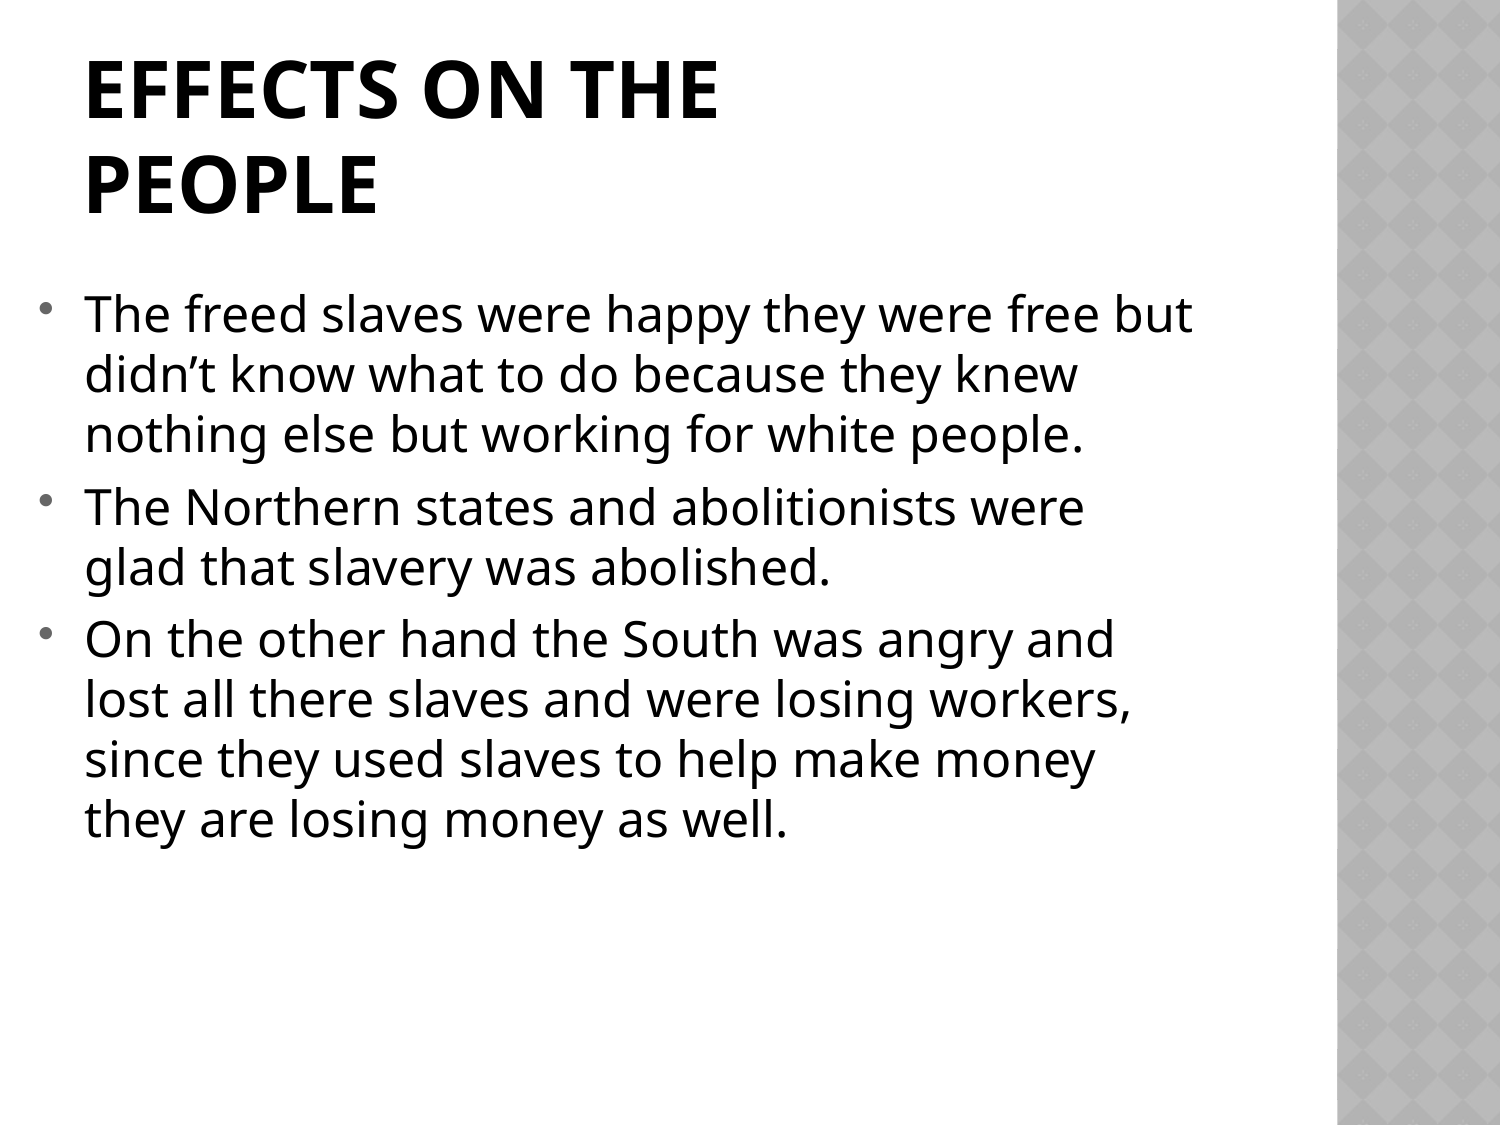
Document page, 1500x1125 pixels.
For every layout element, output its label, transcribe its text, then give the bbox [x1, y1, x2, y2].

list The freed slaves were happy they were free but didn’t know what to do because they knew nothing else but working for white people. The Northern states and abolitionists were glad that slavery was abolished. On the other hand the South was angry and lost all there slaves and were losing workers, since they used slaves to help make money they are losing money as well. [24, 275, 1213, 993]
title Effects on the people [75, 37, 1043, 230]
